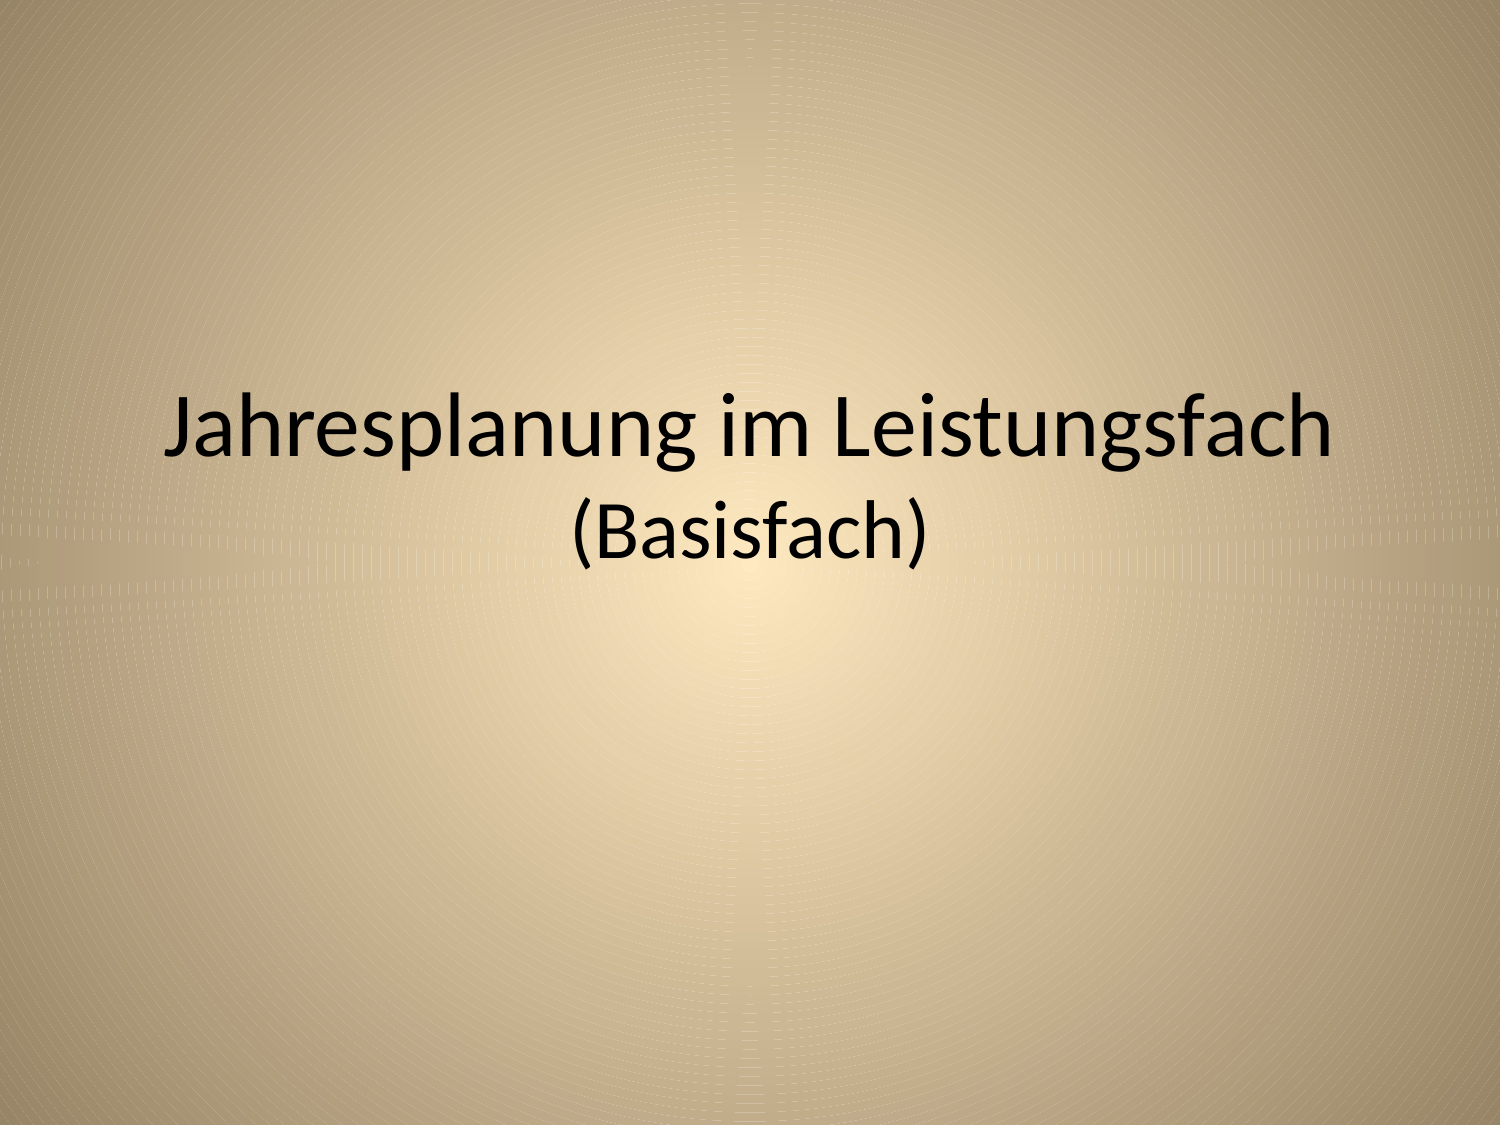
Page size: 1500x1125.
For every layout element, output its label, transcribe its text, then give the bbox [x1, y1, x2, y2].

title Jahresplanung im Leistungsfach (Basisfach) [112, 349, 1388, 591]
